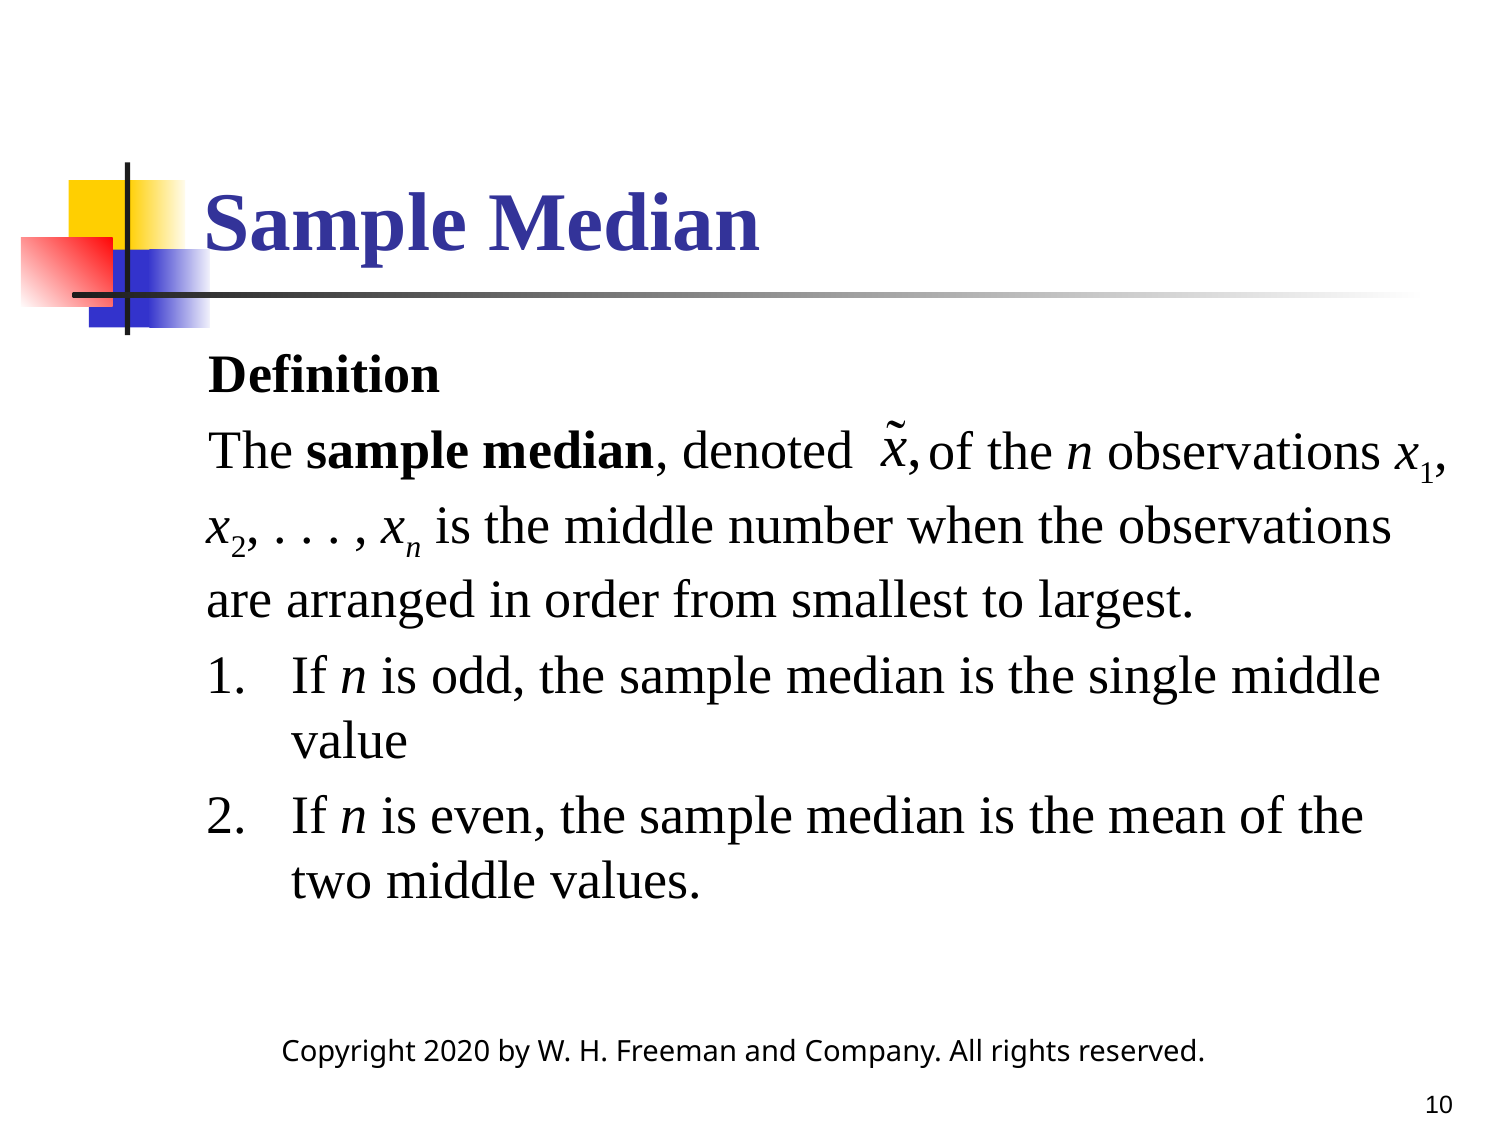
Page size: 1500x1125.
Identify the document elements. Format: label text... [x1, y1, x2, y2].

list of the n observations x1, x2, . . . , xn is the middle number when the observations are arranged in order from smallest to largest. If n is odd, the sample median is the single middle value If n is even, the sample median is the mean of the two middle values. [191, 407, 1467, 900]
picture [869, 412, 934, 492]
list Definition The sample median, denoted [193, 331, 1469, 500]
title Sample Median [188, 35, 1468, 275]
